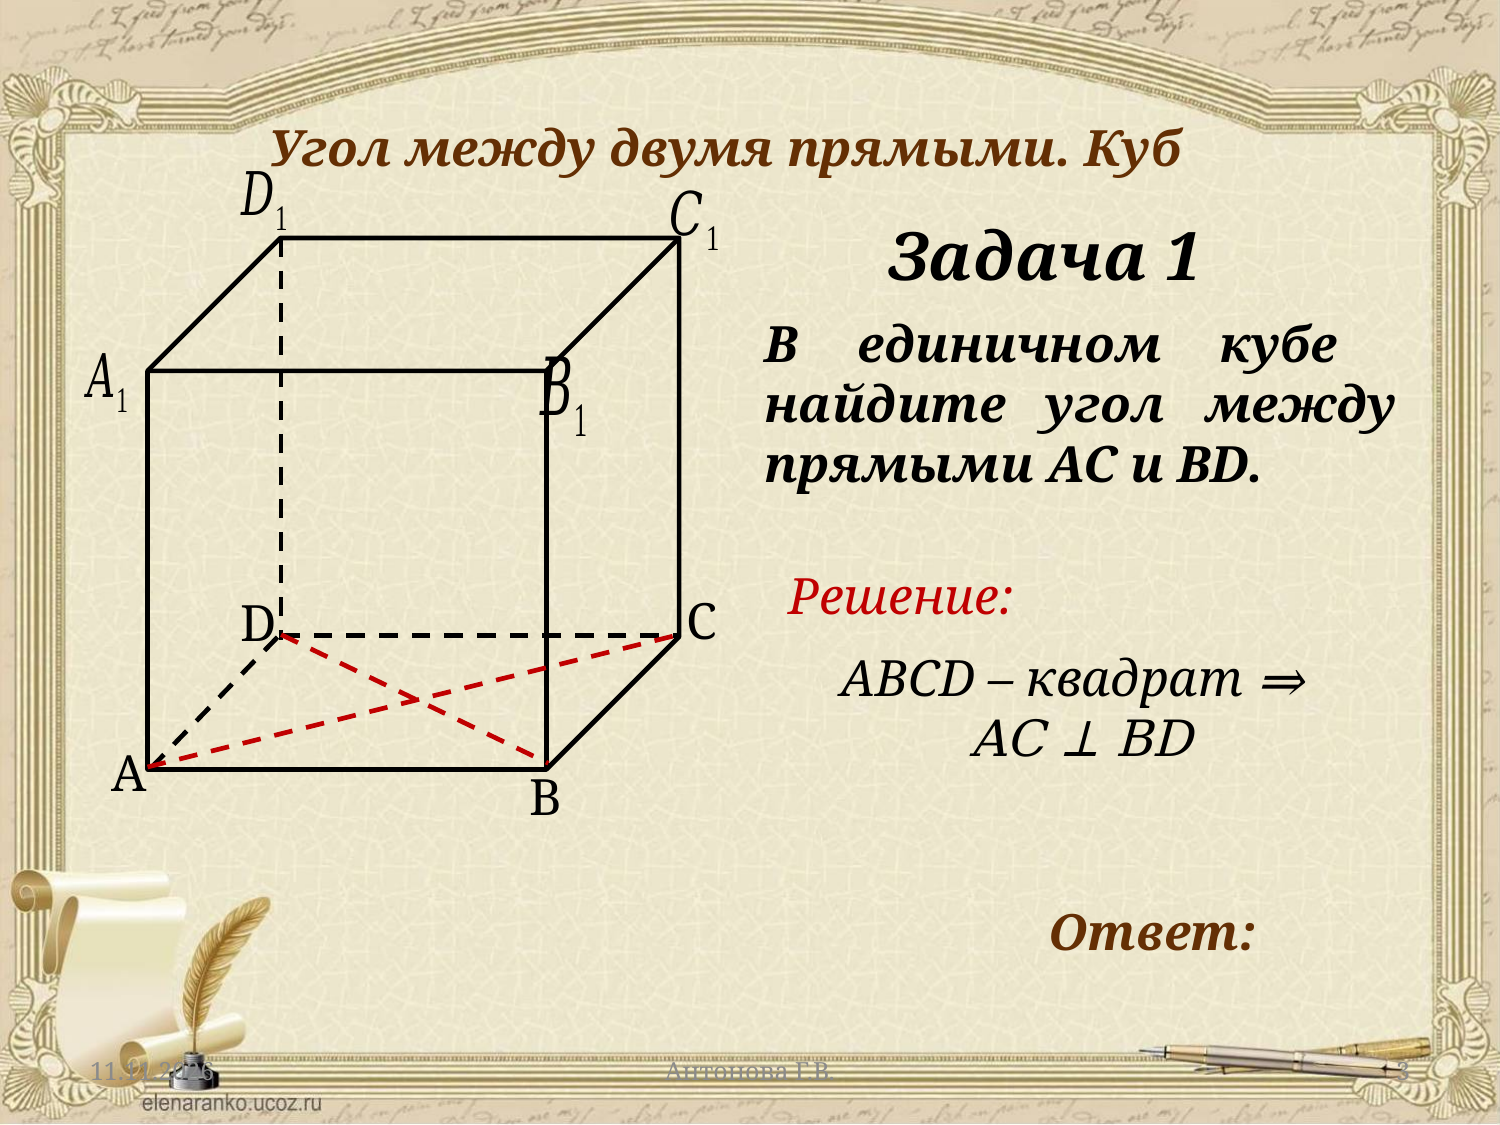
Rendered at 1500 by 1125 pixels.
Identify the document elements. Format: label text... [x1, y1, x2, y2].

text_box Решение: [773, 557, 1412, 632]
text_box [147, 634, 680, 768]
text_box Угол между двумя прямыми. Куб [253, 108, 1341, 184]
text_box ABCD – квадрат ⇒ AC ⊥ BD [767, 639, 1394, 775]
text_box Задача 1 [760, 206, 1471, 302]
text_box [96, 161, 755, 835]
slide_number 3 [1074, 1042, 1425, 1103]
picture [0, 0, 1500, 1125]
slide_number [75, 1042, 425, 1103]
footer Антонова Г.В. [512, 1042, 988, 1103]
